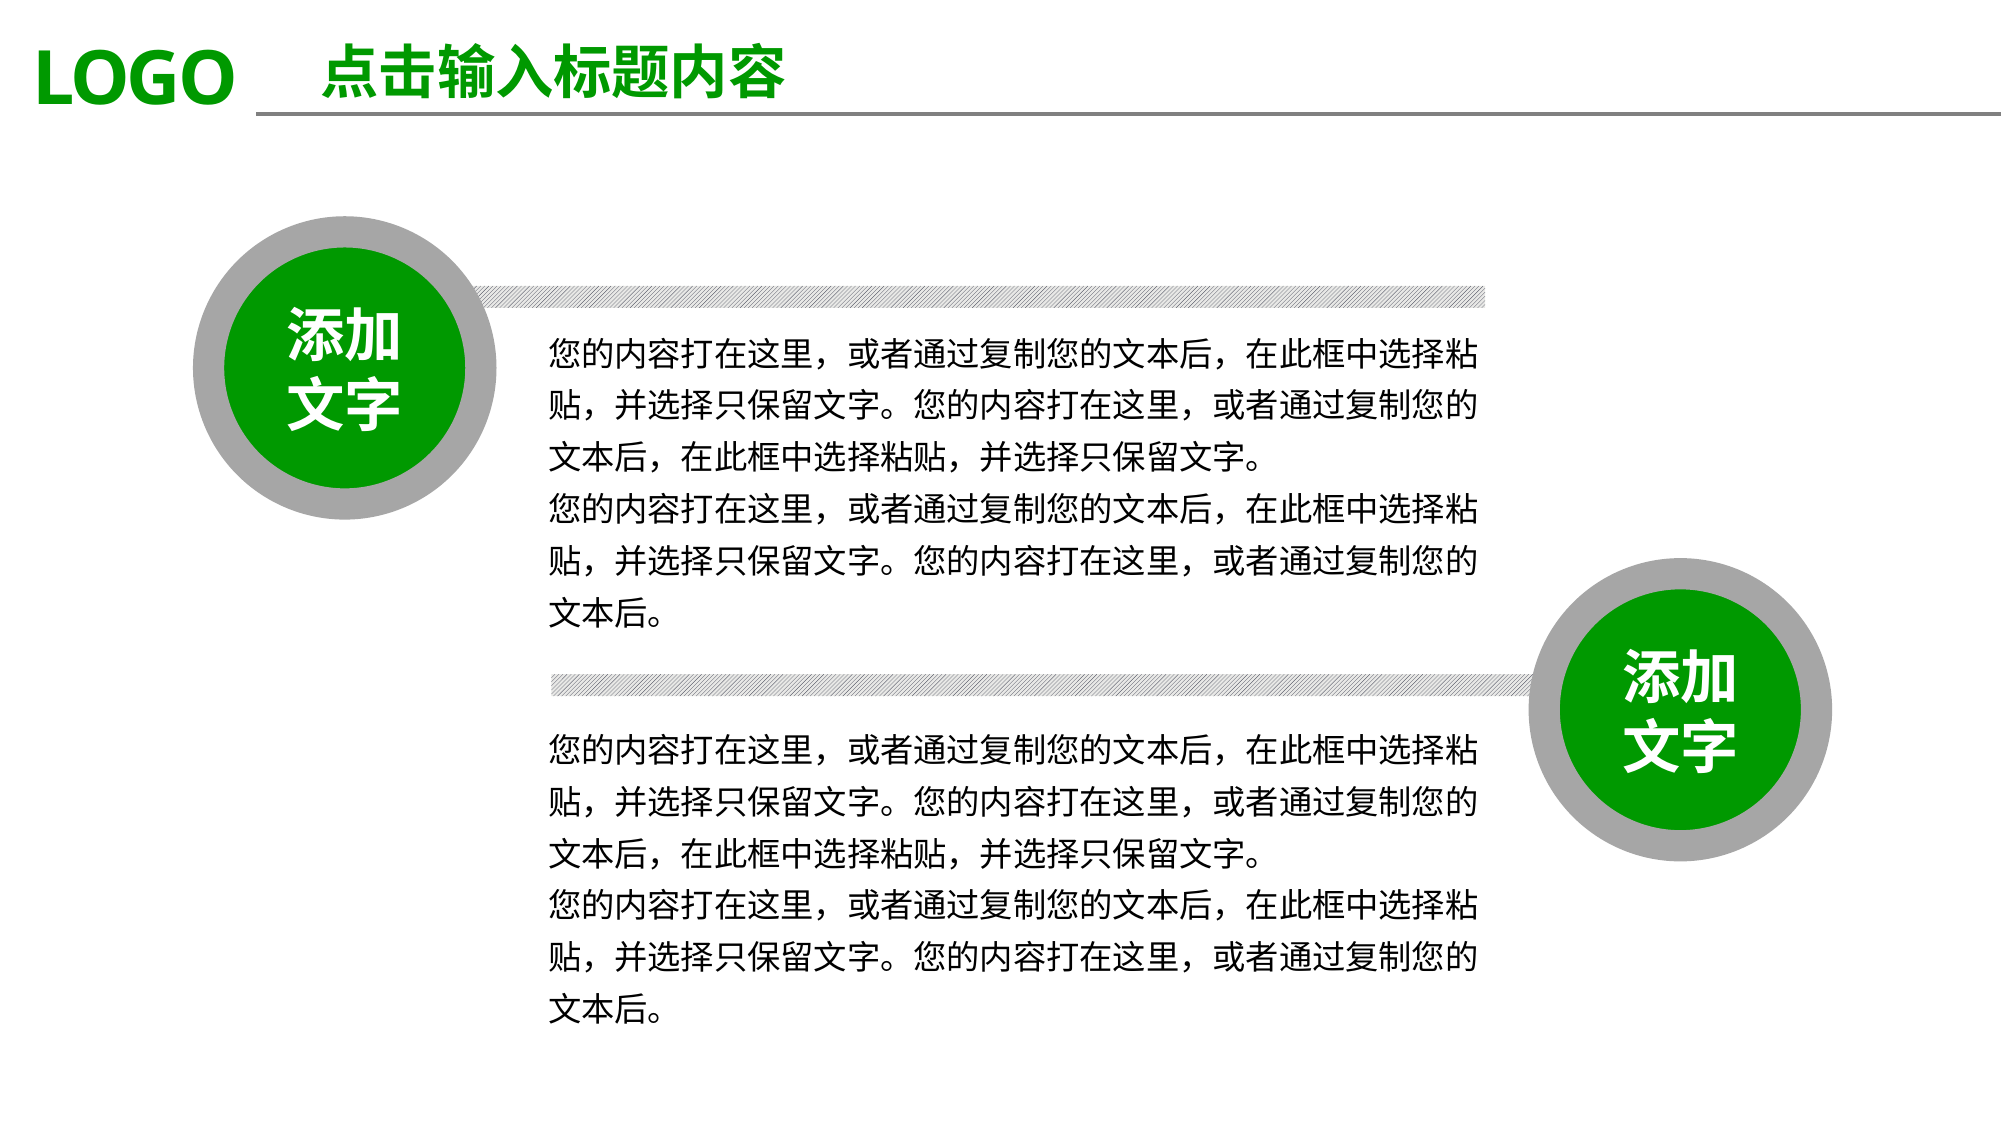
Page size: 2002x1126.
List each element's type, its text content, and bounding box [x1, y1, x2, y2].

text_box [549, 672, 1549, 698]
text_box 添加文字 [1544, 573, 1817, 846]
text_box 添加文字 [208, 231, 481, 504]
text_box 点击输入标题内容 [283, 27, 824, 113]
text_box [455, 284, 1487, 310]
text_box 您的内容打在这里，或者通过复制您的文本后，在此框中选择粘贴，并选择只保留文字。您的内容打在这里，或者通过复制您的文本后，在此框中选择粘贴，并选择只保留文字。 您的内容打在这里，或者通过复制您的文本后，在此框中选择粘贴，并选择只保留文字。您的内容打在这里，或者通过复制您的文本后。 [533, 709, 1503, 1036]
text_box 您的内容打在这里，或者通过复制您的文本后，在此框中选择粘贴，并选择只保留文字。您的内容打在这里，或者通过复制您的文本后，在此框中选择粘贴，并选择只保留文字。 您的内容打在这里，或者通过复制您的文本后，在此框中选择粘贴，并选择只保留文字。您的内容打在这里，或者通过复制您的文本后。 [533, 313, 1503, 640]
